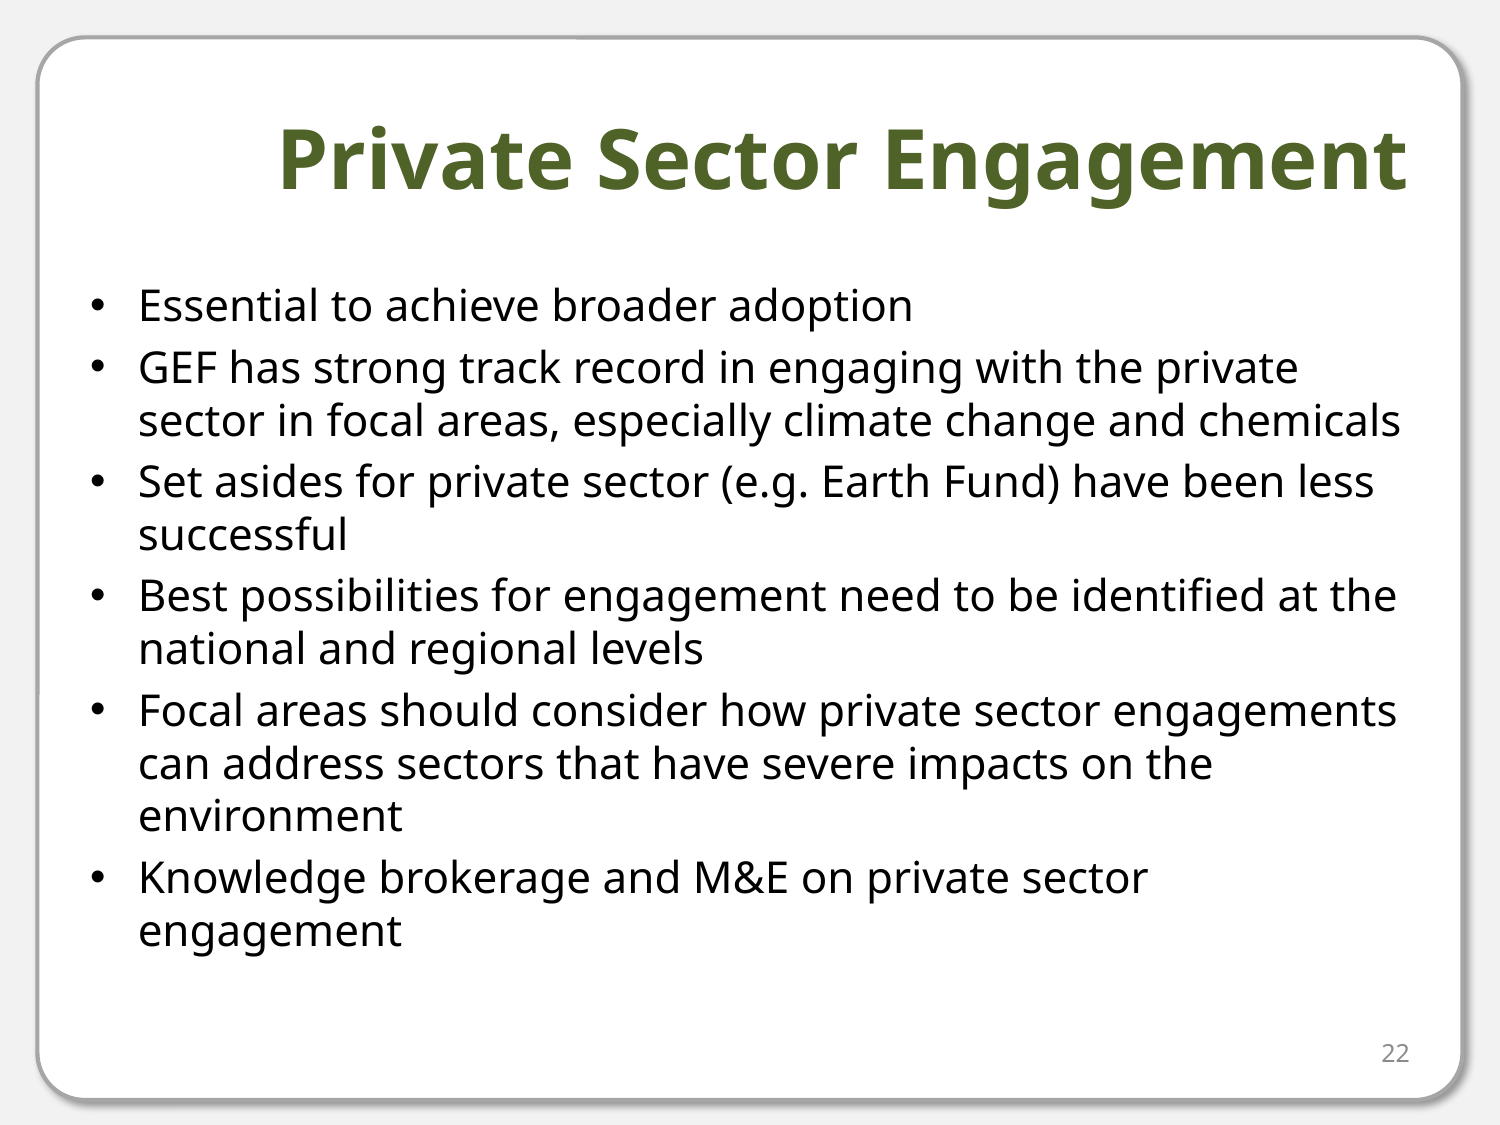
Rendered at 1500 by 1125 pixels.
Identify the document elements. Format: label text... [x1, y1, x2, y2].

list Essential to achieve broader adoption GEF has strong track record in engaging with the private sector in focal areas, especially climate change and chemicals Set asides for private sector (e.g. Earth Fund) have been less successful Best possibilities for engagement need to be identified at the national and regional levels Focal areas should consider how private sector engagements can address sectors that have severe impacts on the environment Knowledge brokerage and M&E on private sector engagement [75, 270, 1425, 1013]
title Private Sector Engagement [75, 62, 1425, 250]
slide_number 22 [1074, 1025, 1425, 1085]
